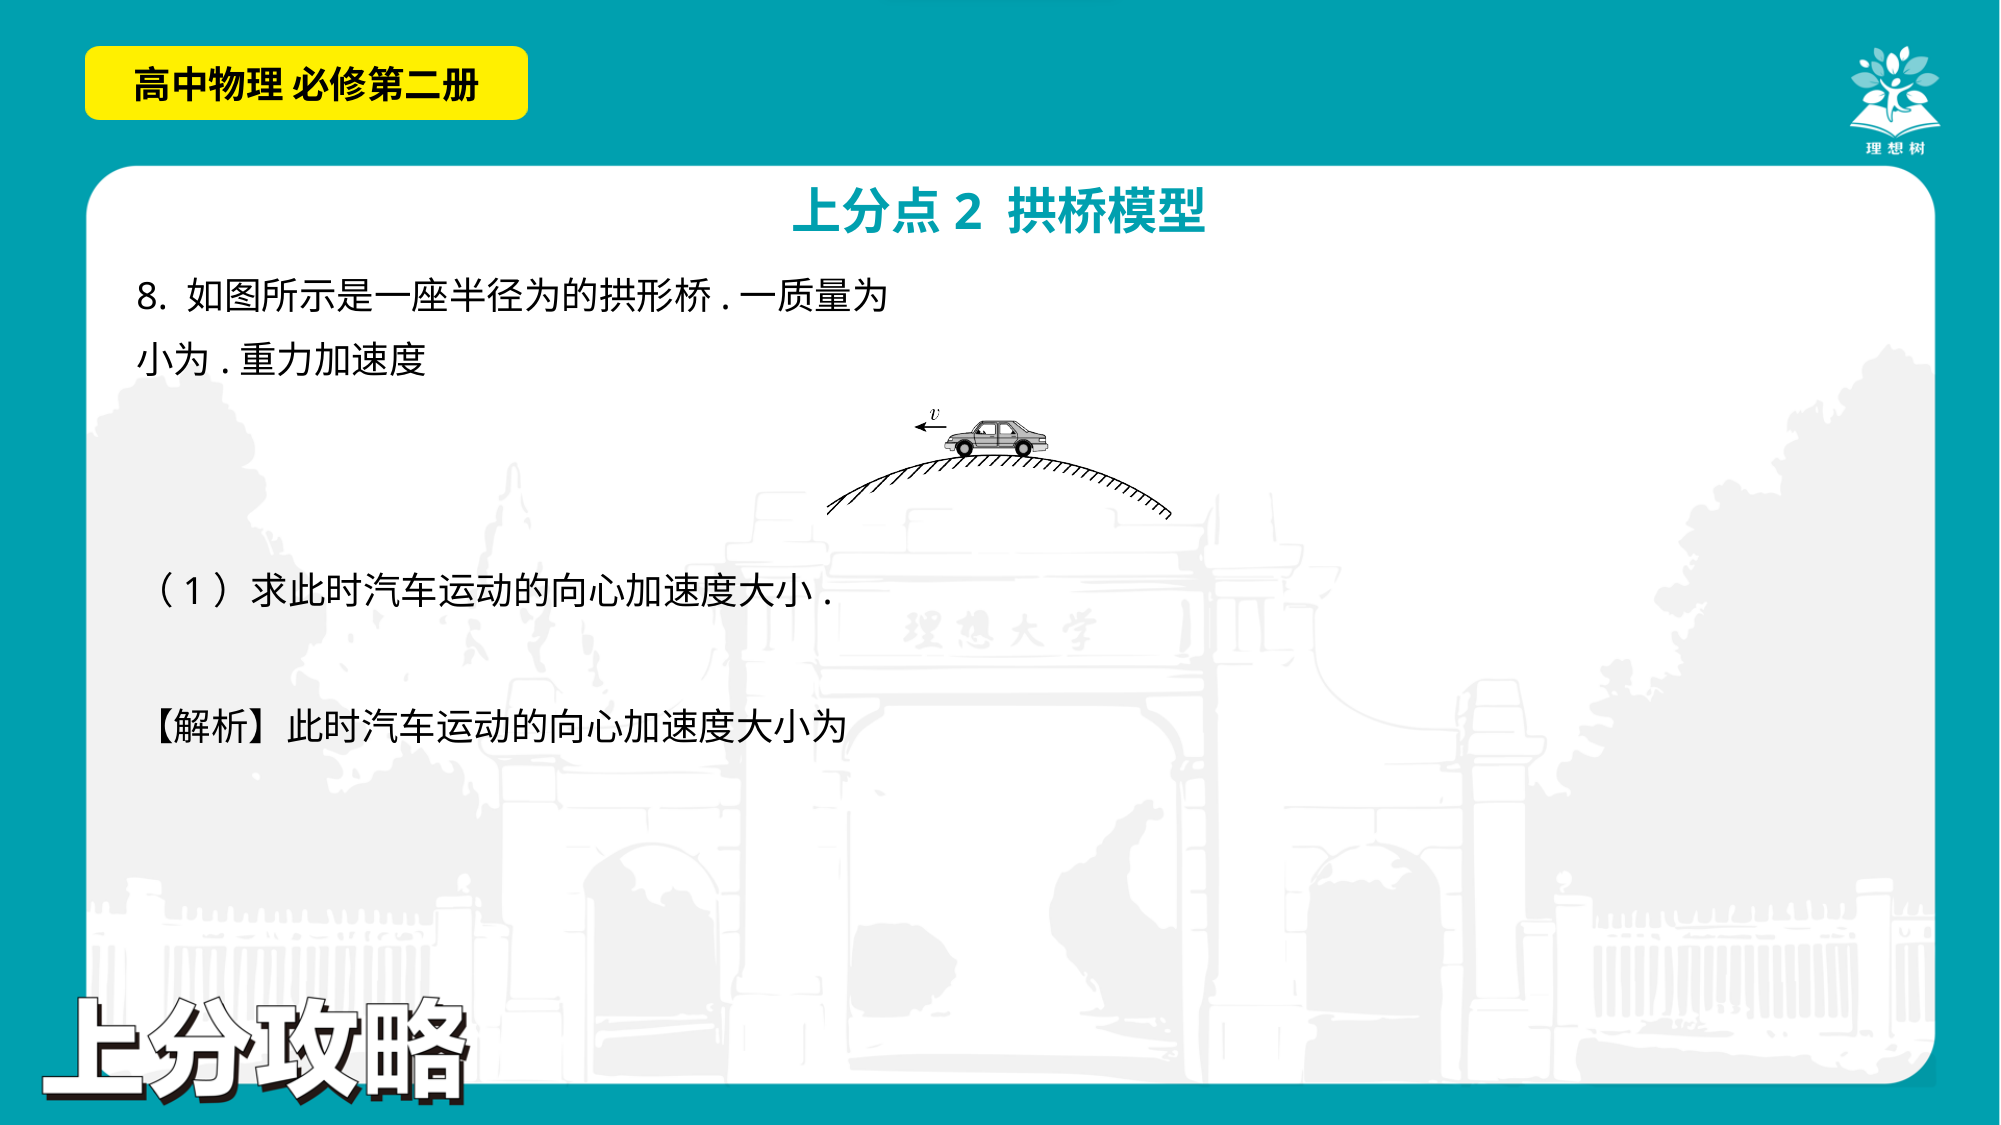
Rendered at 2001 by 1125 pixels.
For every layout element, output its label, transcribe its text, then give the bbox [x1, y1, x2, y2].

text_box （1）求此时汽车运动的向心加速度大小. [136, 545, 1865, 605]
picture [0, 0, 2000, 1125]
